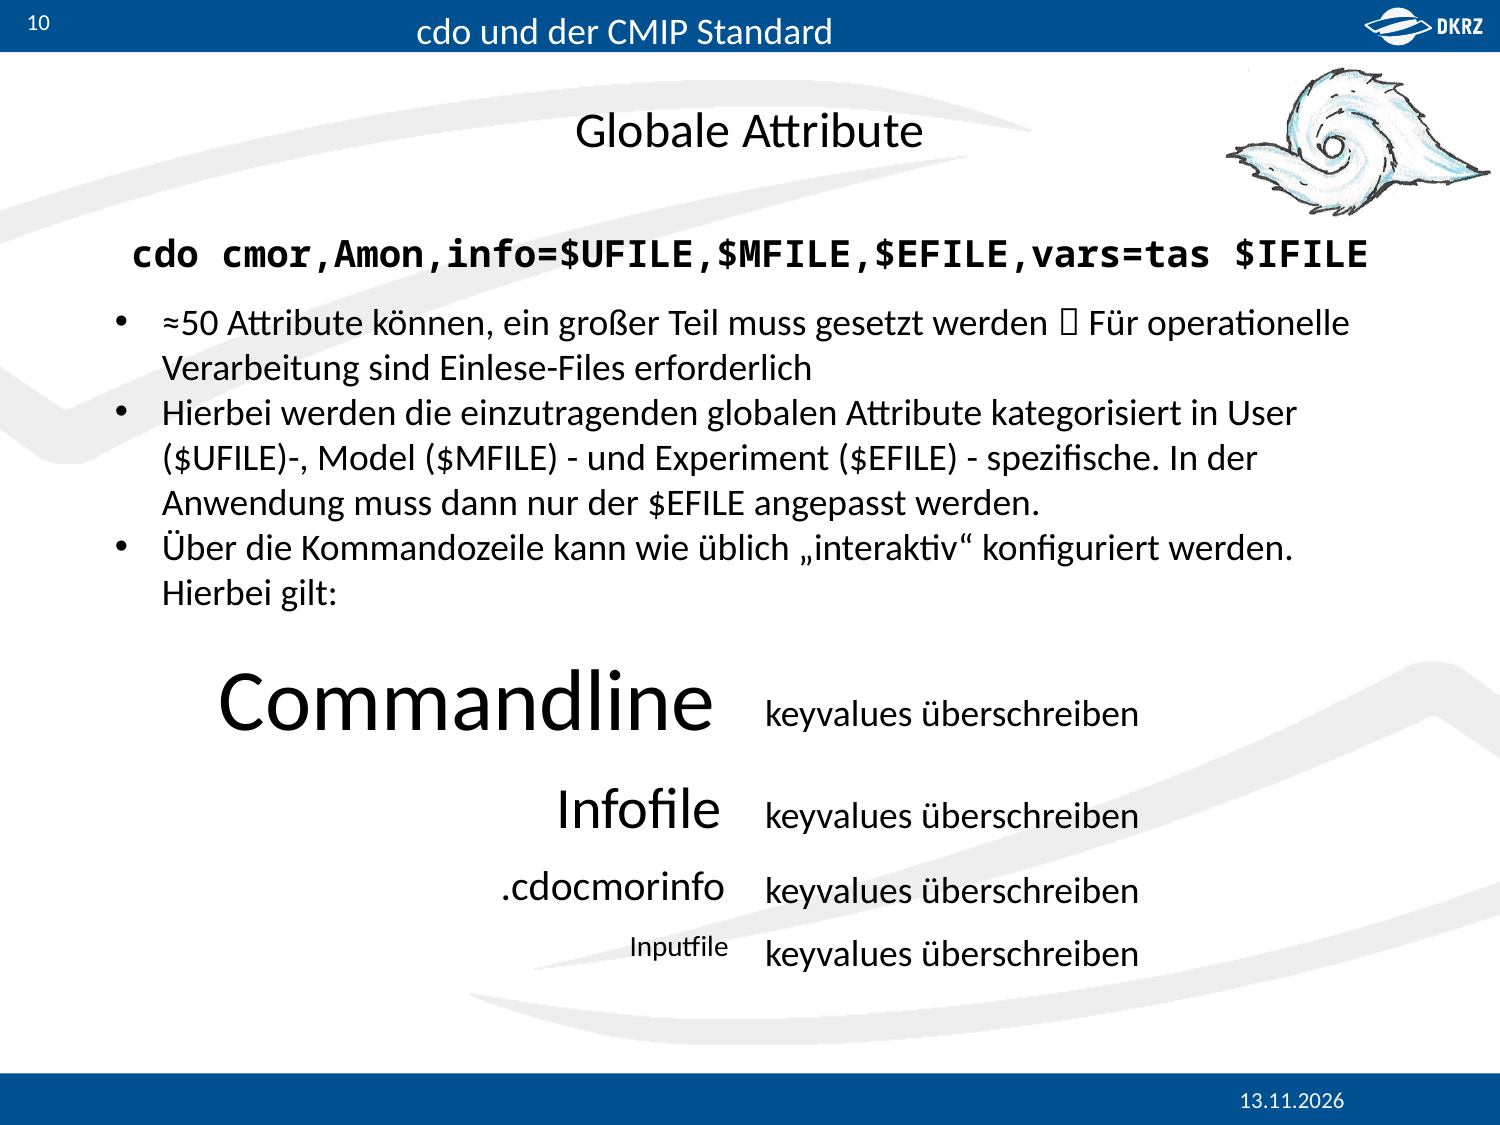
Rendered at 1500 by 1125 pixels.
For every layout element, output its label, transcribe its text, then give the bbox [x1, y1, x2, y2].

slide_number 10 [1, 0, 65, 53]
table_cell keyvalues überschreiben [750, 777, 1309, 862]
text_box Globale Attribute [560, 89, 940, 165]
table_header Commandline [191, 657, 750, 777]
picture [470, 662, 1500, 1044]
picture [1222, 65, 1492, 223]
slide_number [1187, 1072, 1360, 1125]
text_box ≈50 Attribute können, ein großer Teil muss gesetzt werden  Für operationelle Verarbeitung sind Einlese-Files erforderlich Hierbei werden die einzutragenden globalen Attribute kategorisiert in User ($UFILE)-, Model ($MFILE) - und Experiment ($EFILE) - spezifische. In der Anwendung muss dann nur der $EFILE angepasst werden. Über die Kommandozeile kann wie üblich „interaktiv“ konfiguriert werden. Hierbei gilt: [100, 290, 1400, 661]
table_cell Infofile [191, 777, 750, 862]
table_cell .cdocmorinfo [191, 862, 750, 927]
text_box cdo cmor,Amon,info=$UFILE,$MFILE,$EFILE,vars=tas $IFILE [116, 222, 1384, 282]
table_cell Inputfile [191, 927, 750, 987]
table_cell keyvalues überschreiben [750, 927, 1309, 987]
table_header keyvalues überschreiben [750, 657, 1309, 777]
picture [0, 80, 1032, 464]
table_cell keyvalues überschreiben [750, 862, 1309, 927]
